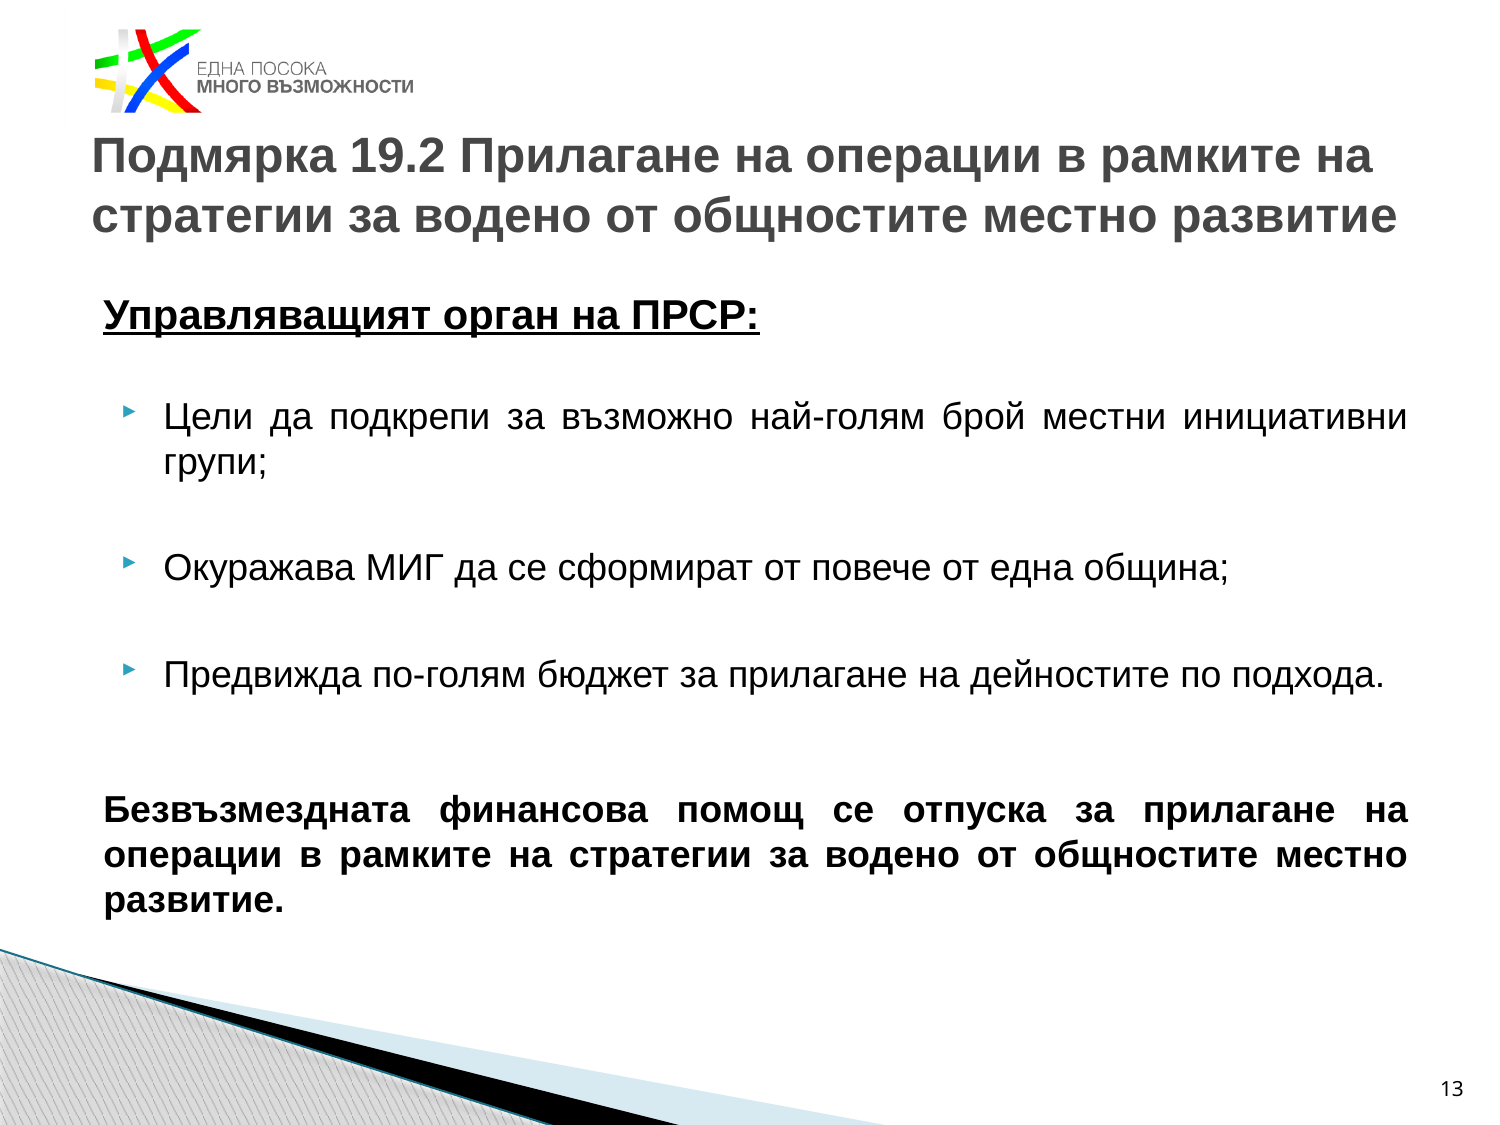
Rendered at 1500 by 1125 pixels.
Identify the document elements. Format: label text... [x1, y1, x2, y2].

slide_number 13 [1418, 1051, 1479, 1112]
picture [64, 7, 444, 135]
text_box Управляващият орган на ПРСР: Цели да подкрепи за възможно най-голям брой местни инициативни групи; Окуражава МИГ да се сформират от повече от една община; Предвижда по-голям бюджет за прилагане на дейностите по подхода. Безвъзмездната финансова помощ се отпуска за прилагане на операции в рамките на стратегии за водено от общностите местно развитие. [88, 235, 1424, 928]
title Подмярка 19.2 Прилагане на операции в рамките на стратегии за водено от общностите местно развитие [76, 94, 1427, 350]
